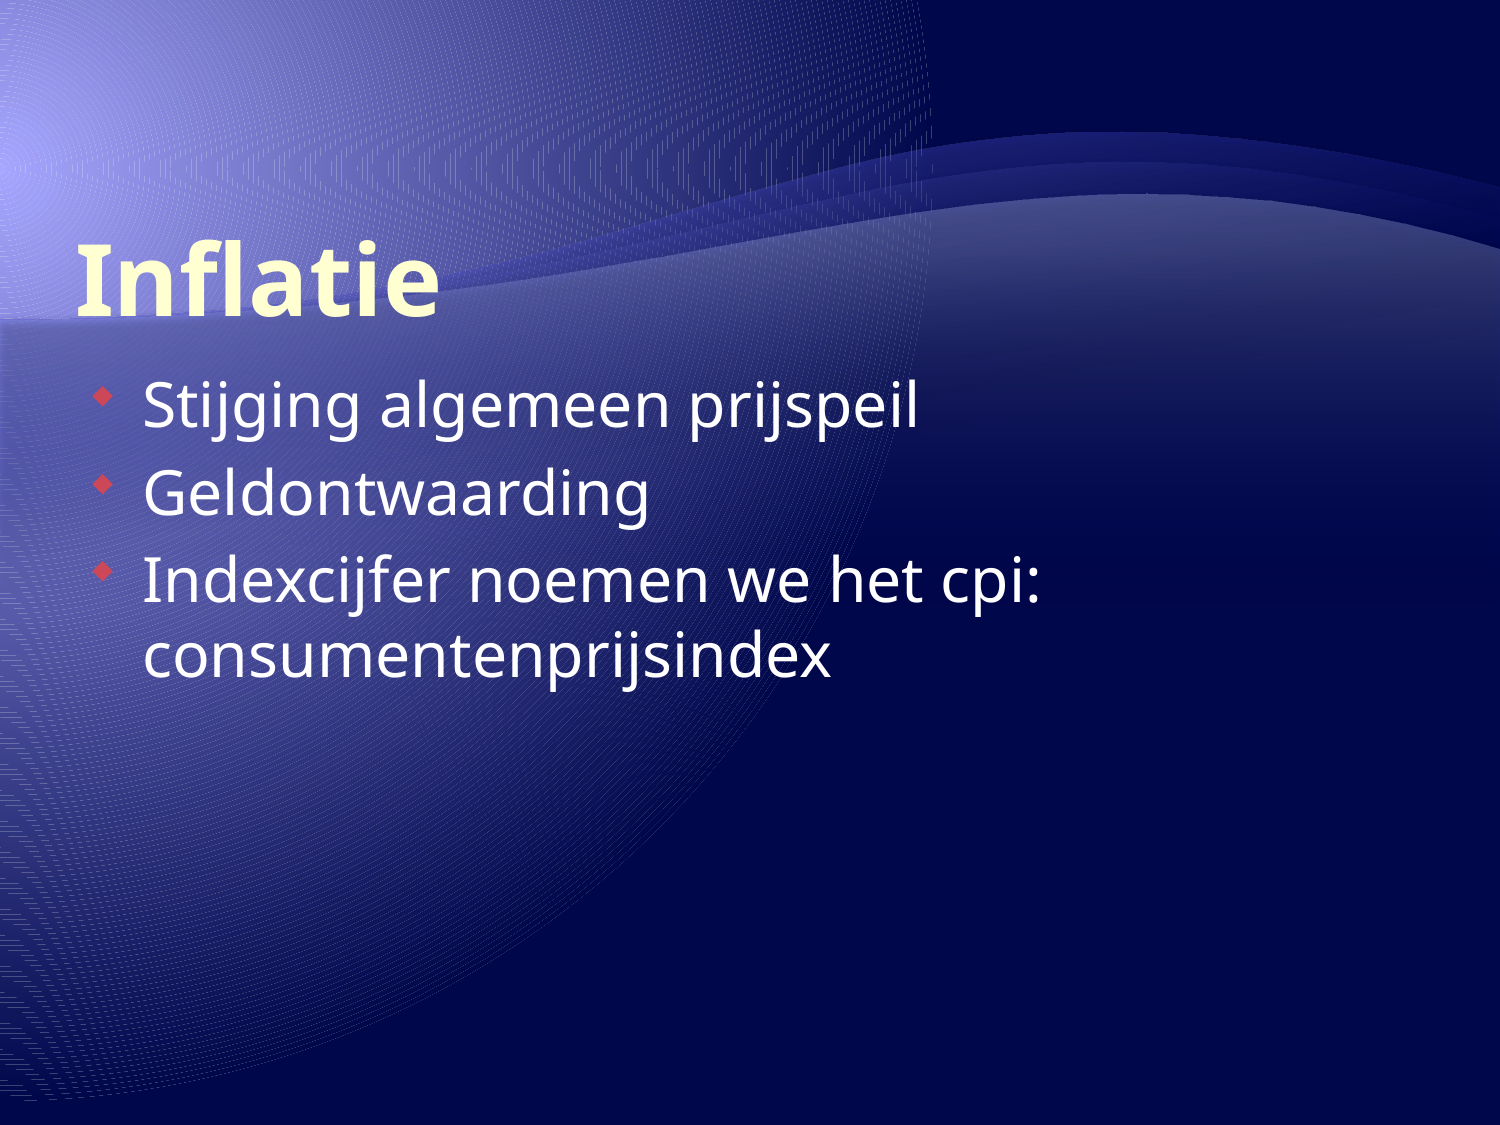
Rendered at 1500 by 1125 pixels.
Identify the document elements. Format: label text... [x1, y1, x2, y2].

title Inflatie [75, 87, 1425, 338]
list Stijging algemeen prijspeil Geldontwaarding Indexcijfer noemen we het cpi: consumentenprijsindex [74, 357, 1426, 1033]
